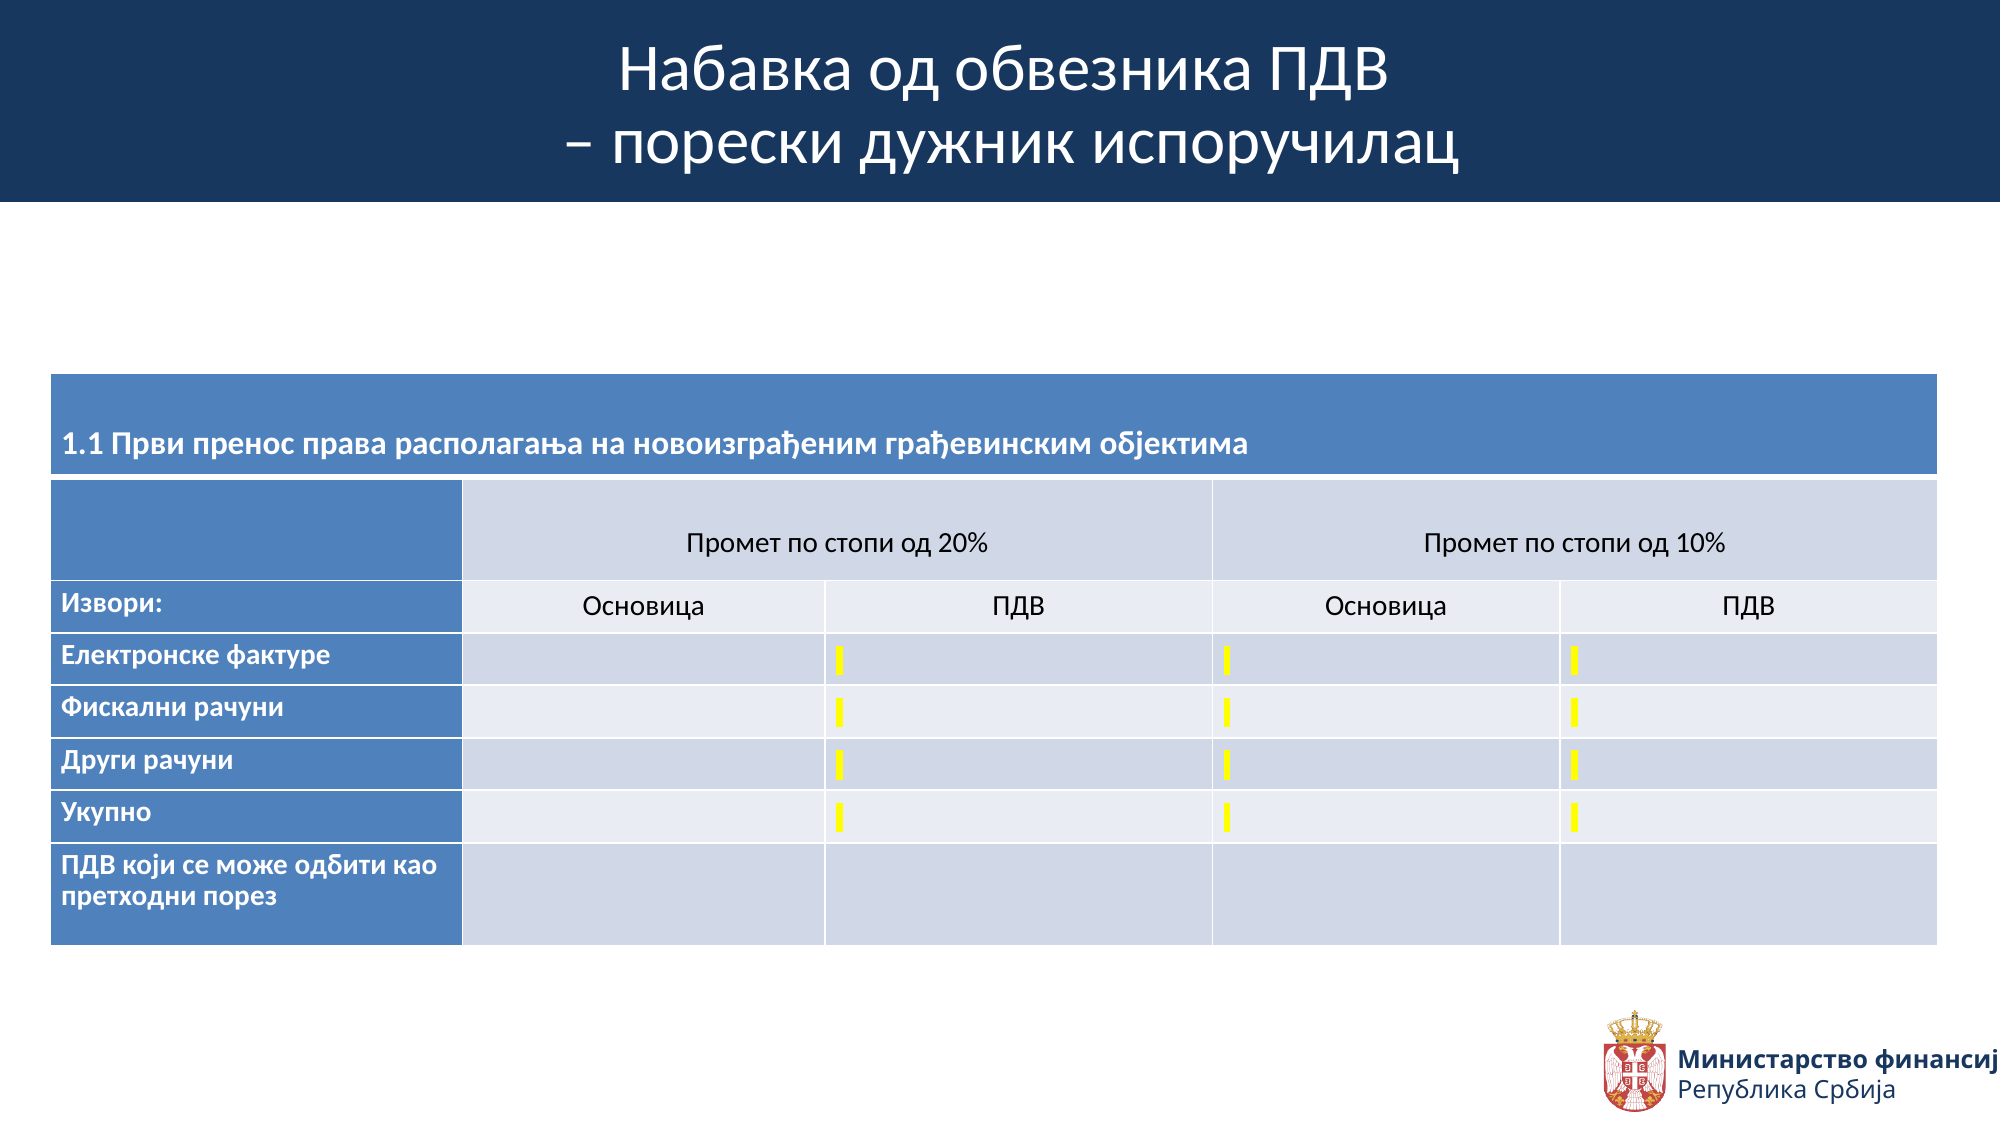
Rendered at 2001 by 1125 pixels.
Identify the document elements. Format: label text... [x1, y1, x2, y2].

table_cell [826, 739, 1212, 789]
text_box Набавка од обвезника ПДВ – порески дужник испоручилац [50, 24, 1974, 186]
table_cell [463, 791, 824, 842]
table_cell [463, 844, 824, 945]
table_cell [1561, 634, 1937, 684]
table_cell [1561, 739, 1937, 789]
table_cell [463, 634, 824, 684]
table_cell Електронске фактуре [51, 634, 462, 684]
table_cell [1213, 791, 1559, 842]
table_cell ПДВ који се може одбити као претходни порез [51, 844, 462, 945]
table_cell [463, 739, 824, 789]
table_cell [826, 686, 1212, 737]
table_cell ПДВ [826, 581, 1212, 632]
table_cell [826, 791, 1212, 842]
table_cell [1213, 739, 1559, 789]
table_cell [1561, 844, 1937, 945]
table_cell [463, 686, 824, 737]
table_cell Фискални рачуни [51, 686, 462, 737]
table_cell Основица [1213, 581, 1559, 632]
table_cell [826, 844, 1212, 945]
text_box [1603, 1010, 1666, 1112]
table_header 1.1 Први пренос права располагања на новоизграђеним грађевинским објектима [51, 374, 1937, 474]
table_cell [1561, 791, 1937, 842]
table_cell [1213, 686, 1559, 737]
table_cell ПДВ [1561, 581, 1937, 632]
table_cell [51, 480, 462, 580]
table_cell Укупно [51, 791, 462, 842]
text_box [1080, 355, 1974, 596]
text_box [1007, 347, 2000, 408]
table_cell Основица [463, 581, 824, 632]
table_cell [826, 634, 1212, 684]
table_cell Промет по стопи од 20% [463, 480, 1212, 580]
table_cell [1213, 634, 1559, 684]
table_cell Други рачуни [51, 739, 462, 789]
table_cell Промет по стопи од 10% [1213, 480, 1937, 580]
text_box Министарство финансија Република Србија [1666, 1036, 2000, 1111]
text_box [0, 0, 2000, 202]
table_cell Извори: [51, 581, 462, 632]
table_cell [1213, 844, 1559, 945]
table_cell [1561, 686, 1937, 737]
